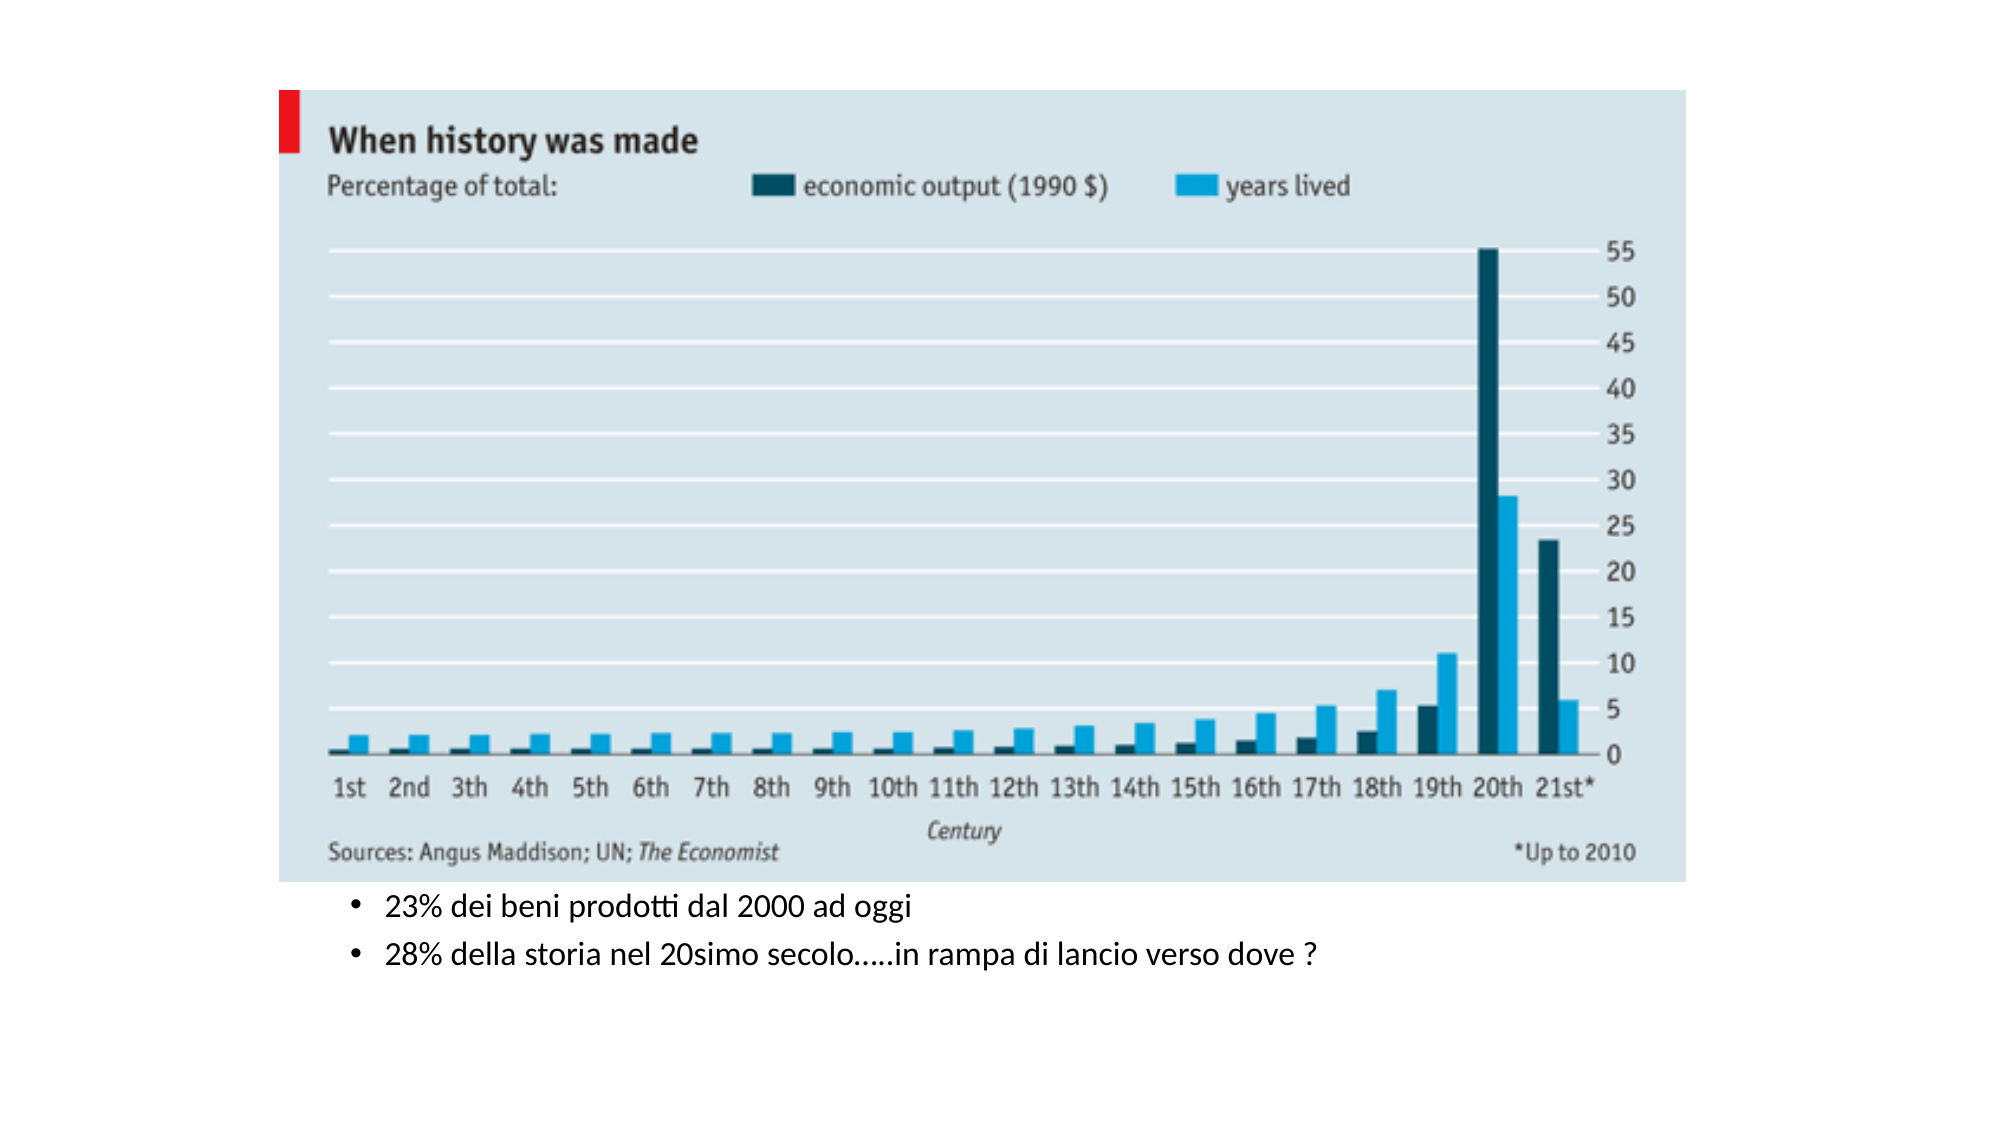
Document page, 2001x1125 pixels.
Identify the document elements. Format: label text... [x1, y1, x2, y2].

list 23% dei beni prodotti dal 2000 ad oggi 28% della storia nel 20simo secolo…..in rampa di lancio verso dove ? [334, 882, 1685, 981]
picture [279, 90, 1686, 882]
